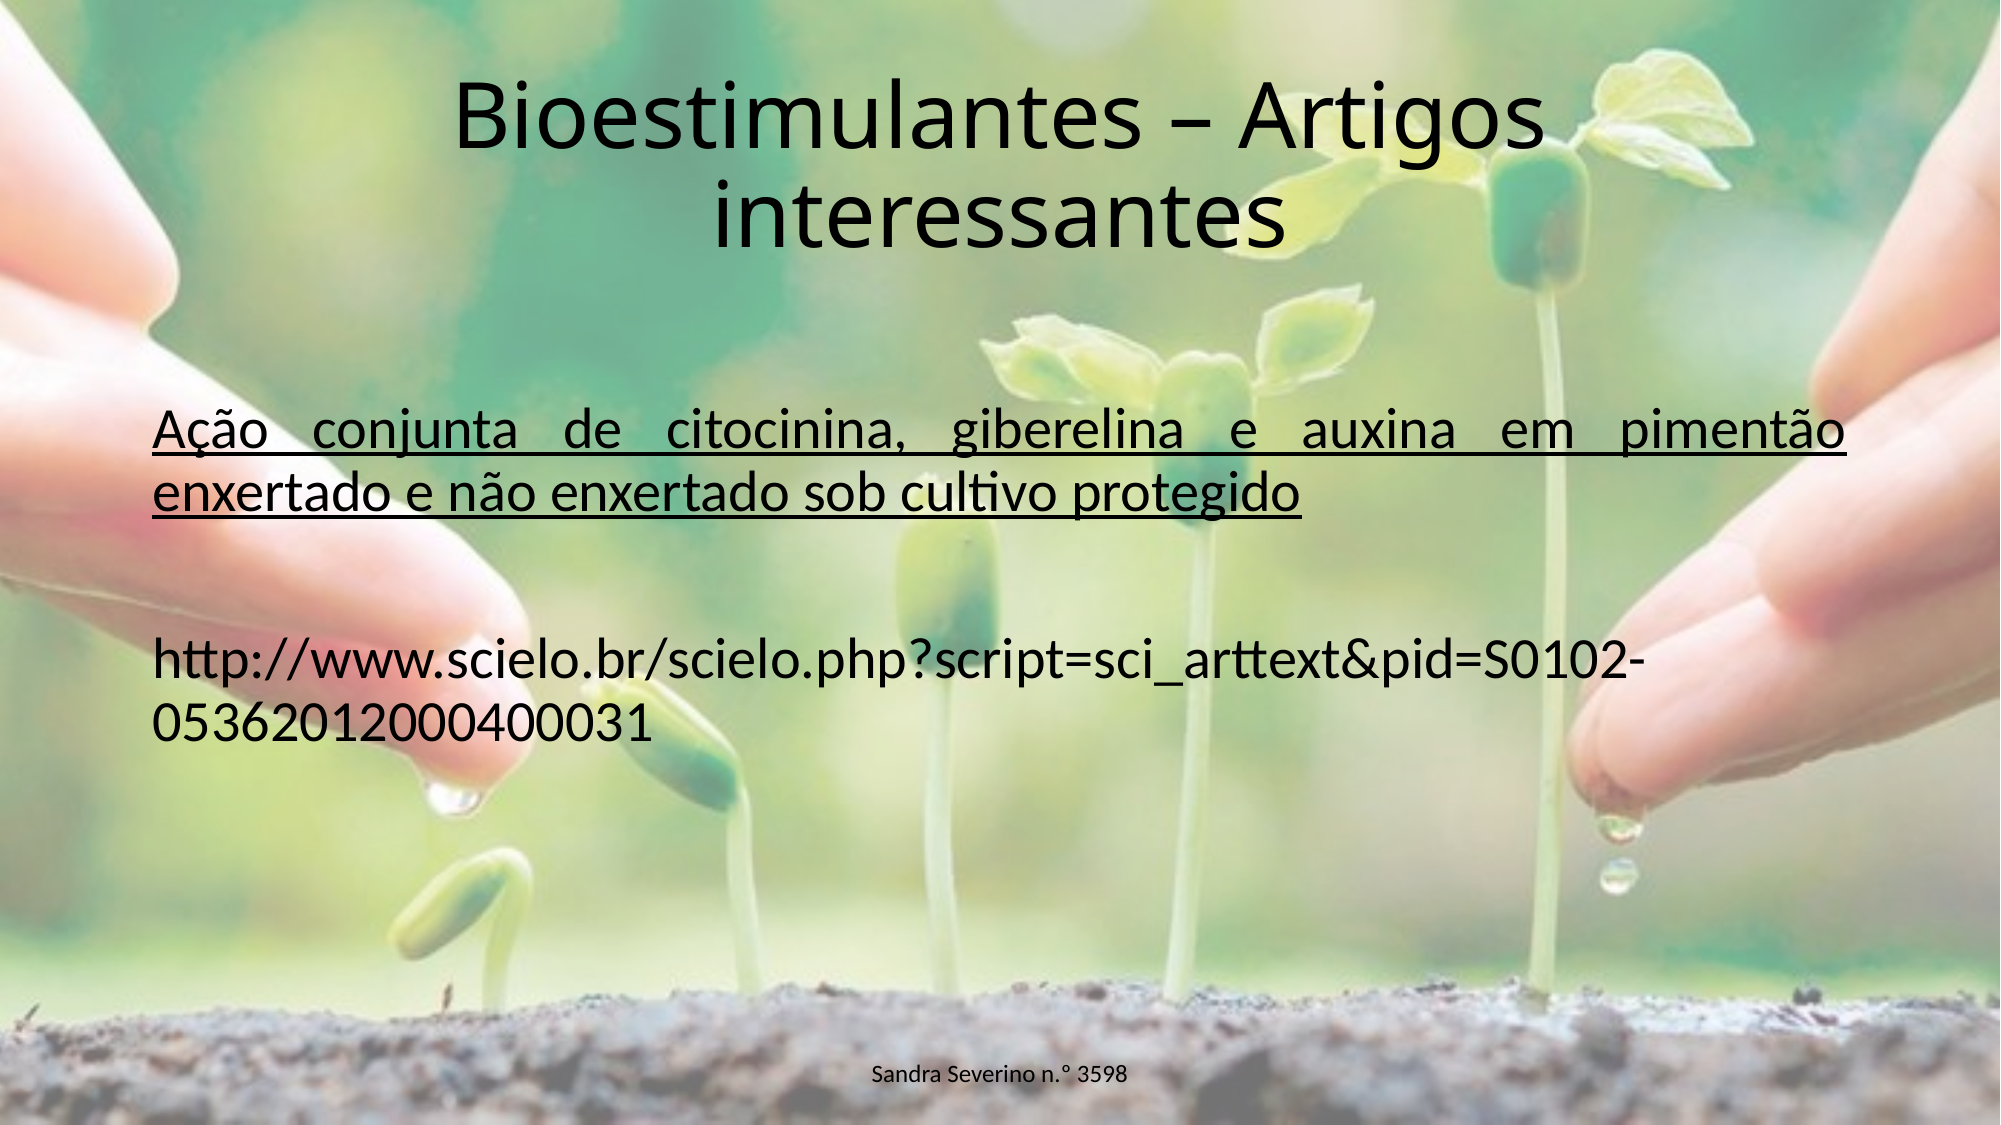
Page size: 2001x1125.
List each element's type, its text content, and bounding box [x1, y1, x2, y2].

list Ação conjunta de citocinina, giberelina e auxina em pimentão enxertado e não enxertado sob cultivo protegido http://www.scielo.br/scielo.php?script=sci_arttext&pid=S0102-05362012000400031 [137, 299, 1863, 1014]
footer Sandra Severino n.º 3598 [662, 1042, 1338, 1103]
title Bioestimulantes – Artigos interessantes [137, 59, 1863, 278]
